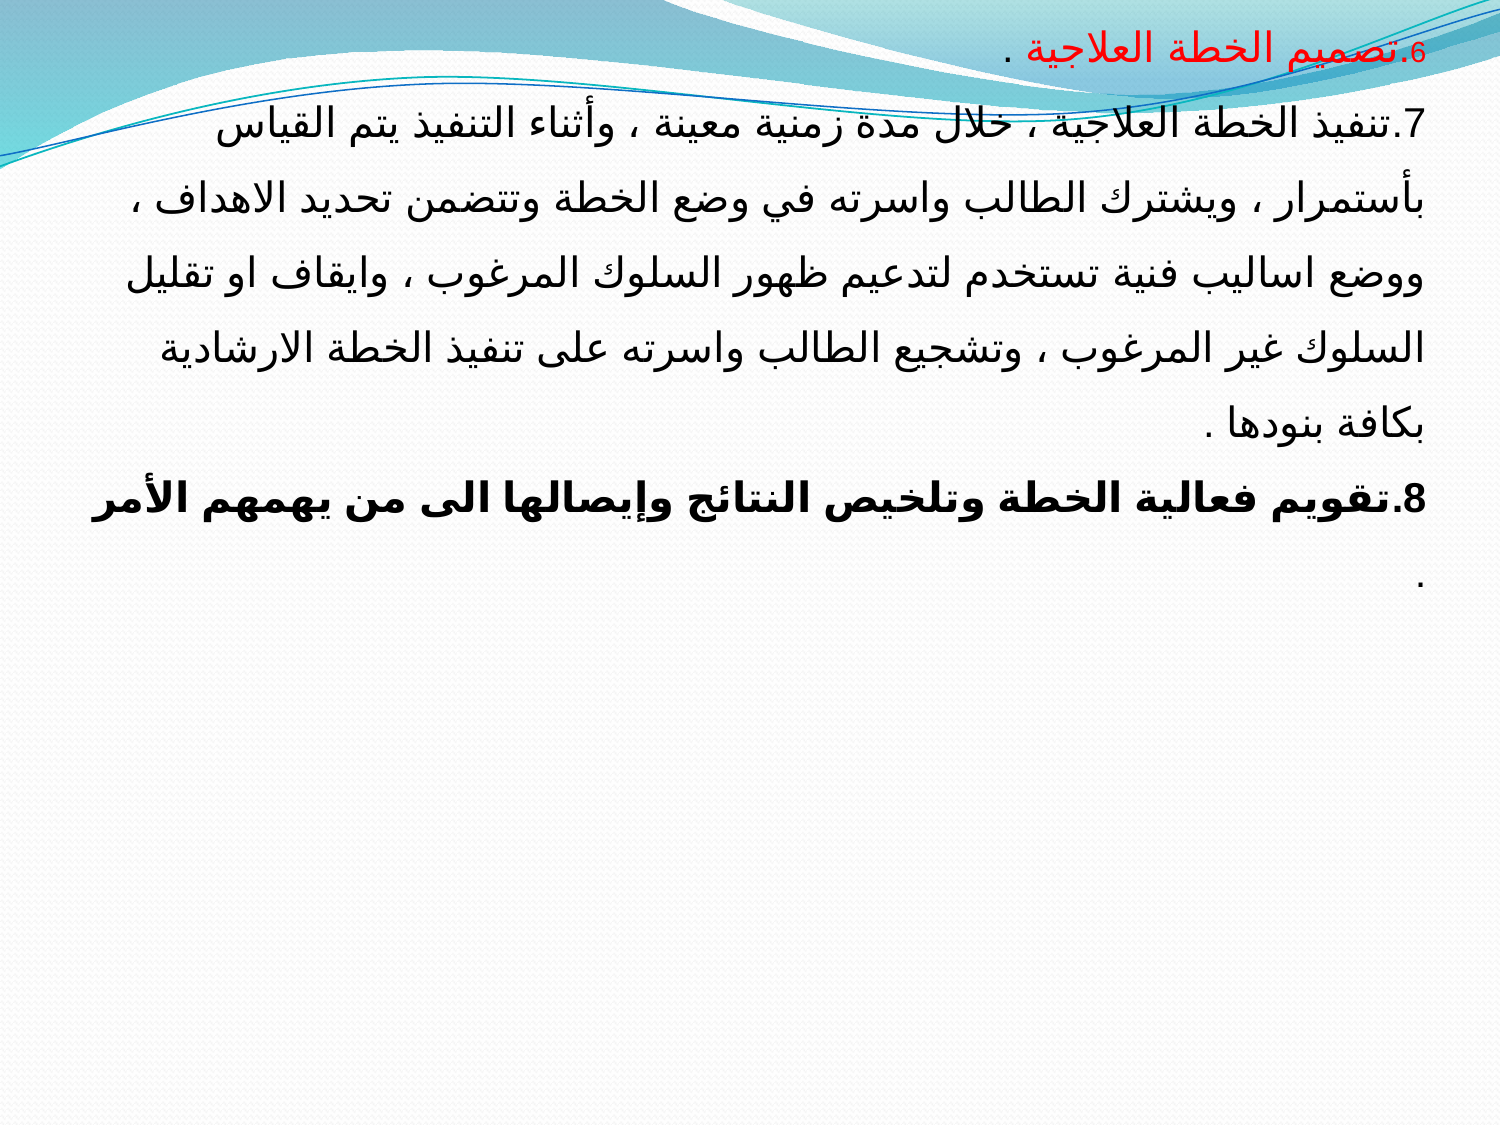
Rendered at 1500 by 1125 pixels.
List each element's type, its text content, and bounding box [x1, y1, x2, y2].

text_box 6.تصميم الخطة العلاجية . 7.تنفيذ الخطة العلاجية ، خلال مدة زمنية معينة ، وأثناء التنفيذ يتم القياس بأستمرار ، ويشترك الطالب واسرته في وضع الخطة وتتضمن تحديد الاهداف ، ووضع اساليب فنية تستخدم لتدعيم ظهور السلوك المرغوب ، وايقاف او تقليل السلوك غير المرغوب ، وتشجيع الطالب واسرته على تنفيذ الخطة الارشادية بكافة بنودها . 8.تقويم فعالية الخطة وتلخيص النتائج وإيصالها الى من يهمهم الأمر . [70, 0, 1442, 648]
